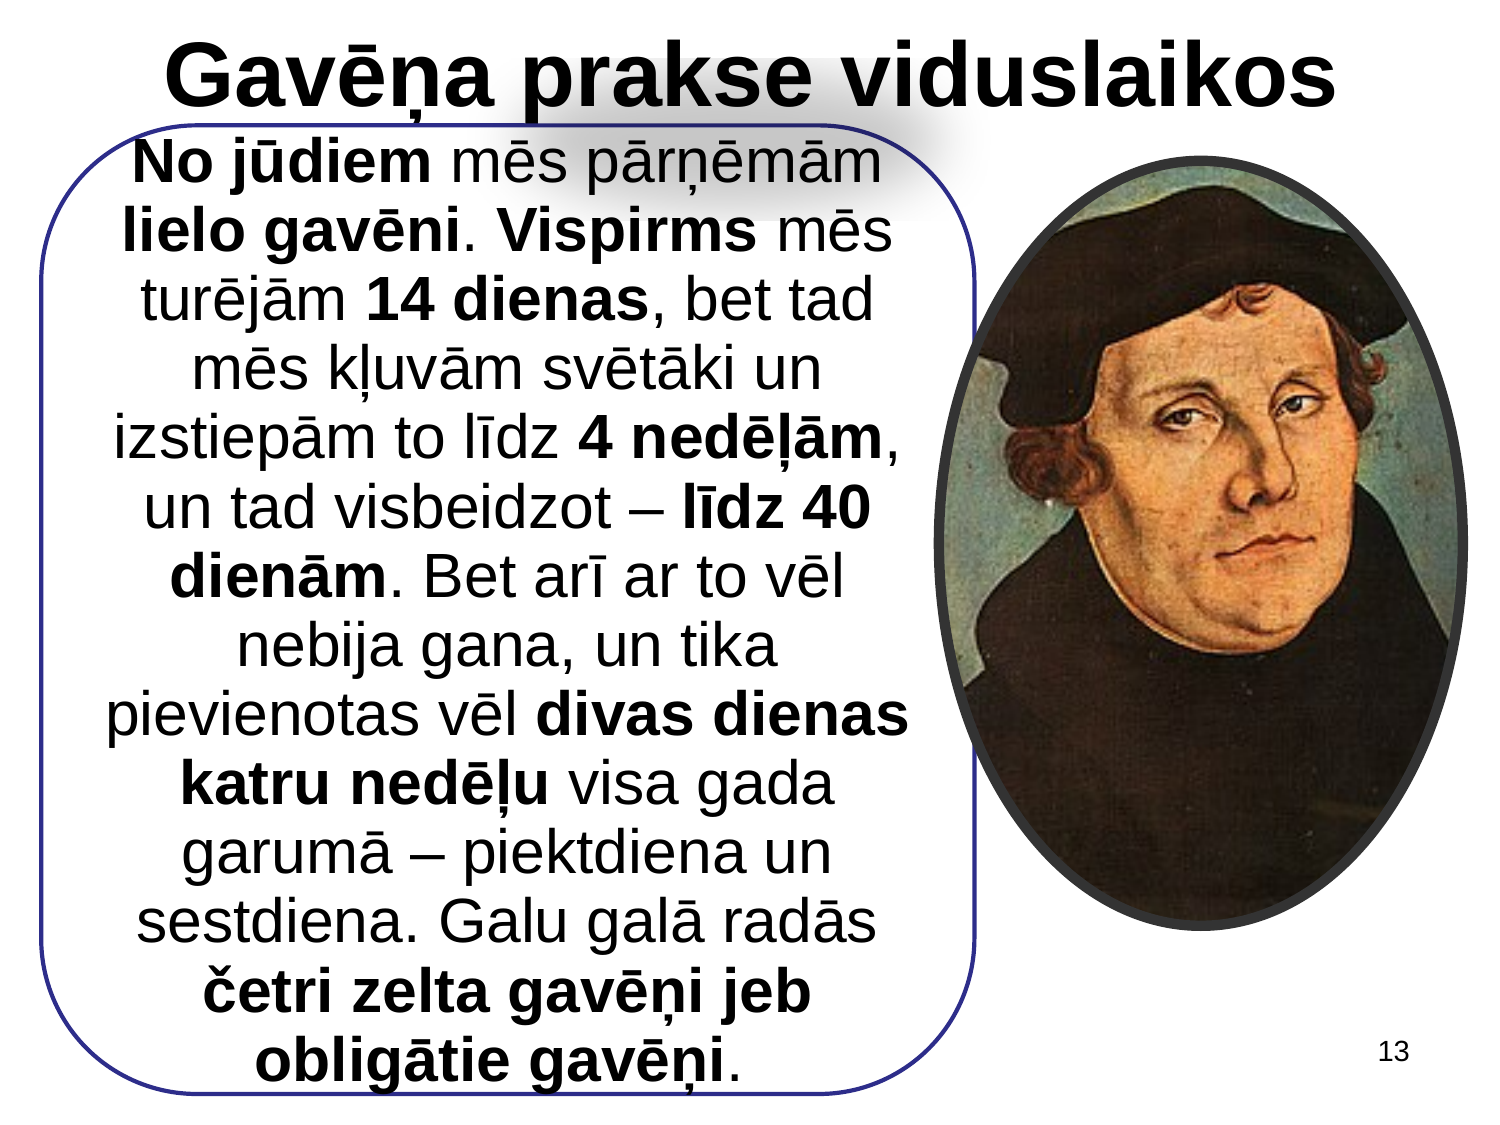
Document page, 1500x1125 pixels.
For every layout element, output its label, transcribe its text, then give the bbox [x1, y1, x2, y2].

slide_number 13 [1074, 1024, 1426, 1103]
text_box No jūdiem mēs pārņēmām lielo gavēni. Vispirms mēs turējām 14 dienas, bet tad mēs kļuvām svētāki un izstiepām to līdz 4 nedēļām, un tad visbeidzot – līdz 40 dienām. Bet arī ar to vēl nebija gana, un tika pievienotas vēl divas dienas katru nedēļu visa gada garumā – piektdiena un sestdiena. Galu galā radās četri zelta gavēņi jeb obligātie gavēņi. [39, 123, 977, 1097]
title Gavēņa prakse viduslaikos [76, 0, 1428, 140]
picture [938, 160, 1464, 927]
